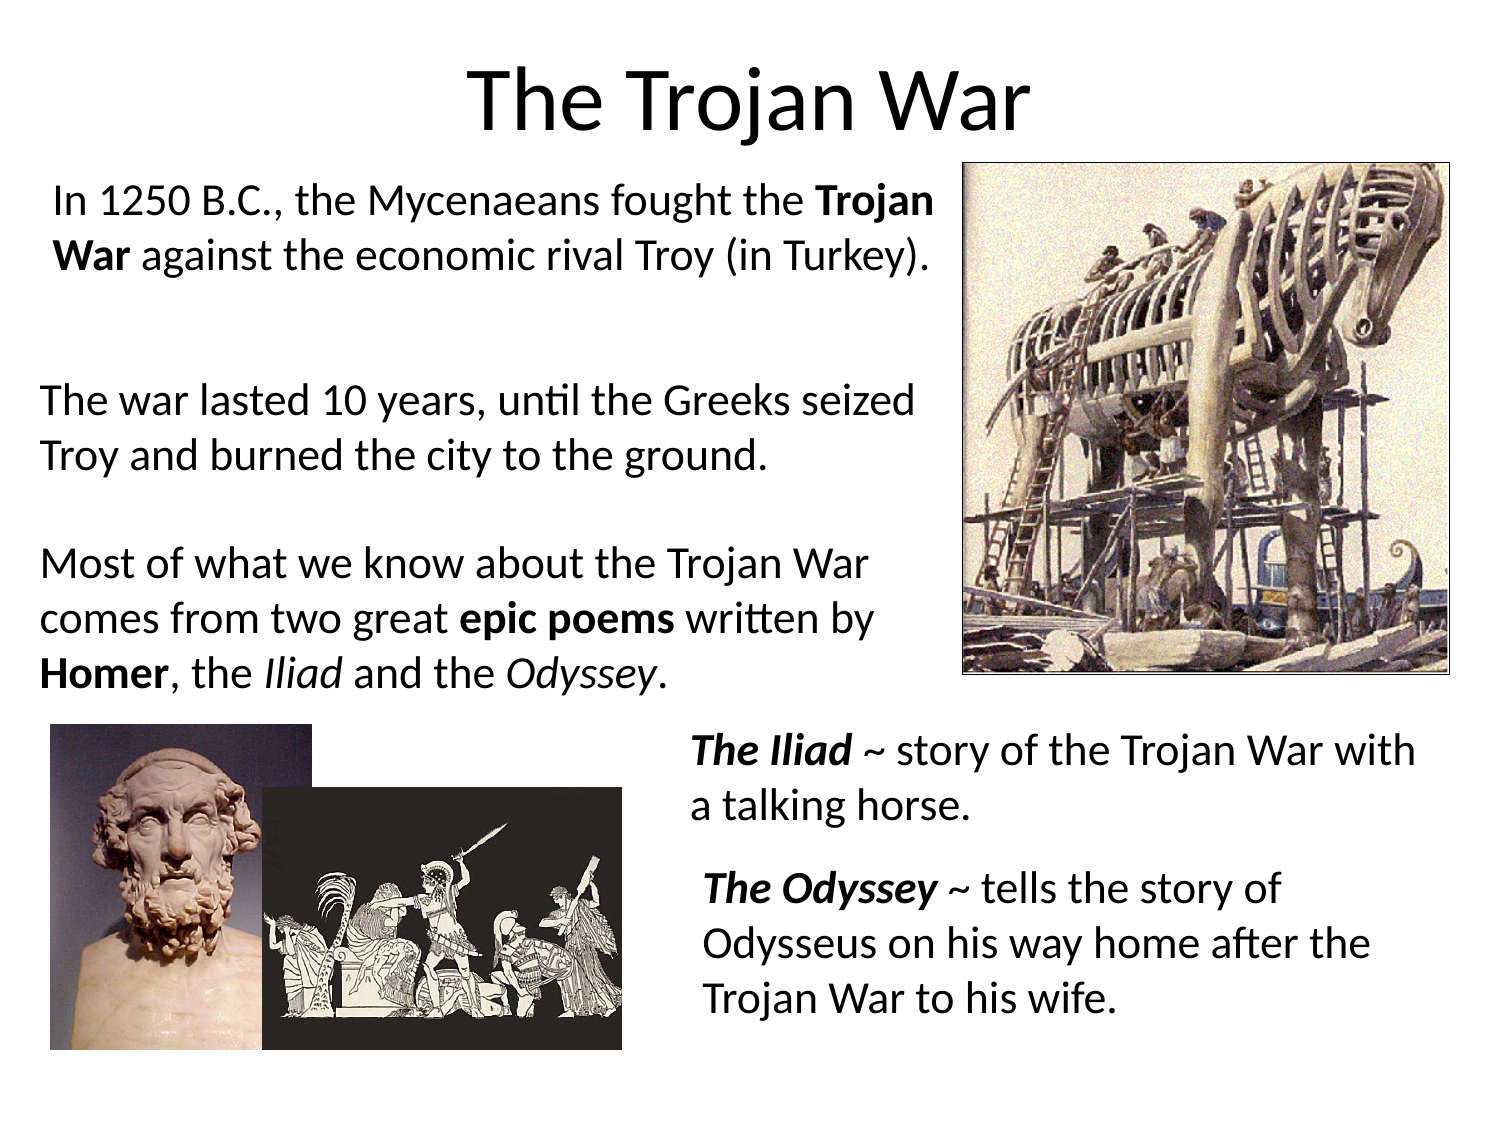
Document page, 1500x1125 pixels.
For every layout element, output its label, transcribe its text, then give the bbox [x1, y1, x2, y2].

text_box The Odyssey ~ tells the story of Odysseus on his way home after the Trojan War to his wife. [687, 849, 1475, 1030]
picture [49, 724, 623, 1051]
title The Trojan War [75, 0, 1425, 188]
text_box In 1250 B.C., the Mycenaeans fought the Trojan War against the economic rival Troy (in Turkey). [37, 162, 950, 343]
text_box The war lasted 10 years, until the Greeks seized Troy and burned the city to the ground. [24, 362, 938, 488]
text_box The Iliad ~ story of the Trojan War with a talking horse. [675, 712, 1463, 838]
text_box Most of what we know about the Trojan War comes from two great epic poems written by Homer, the Iliad and the Odyssey. [24, 525, 938, 705]
picture [962, 162, 1451, 676]
